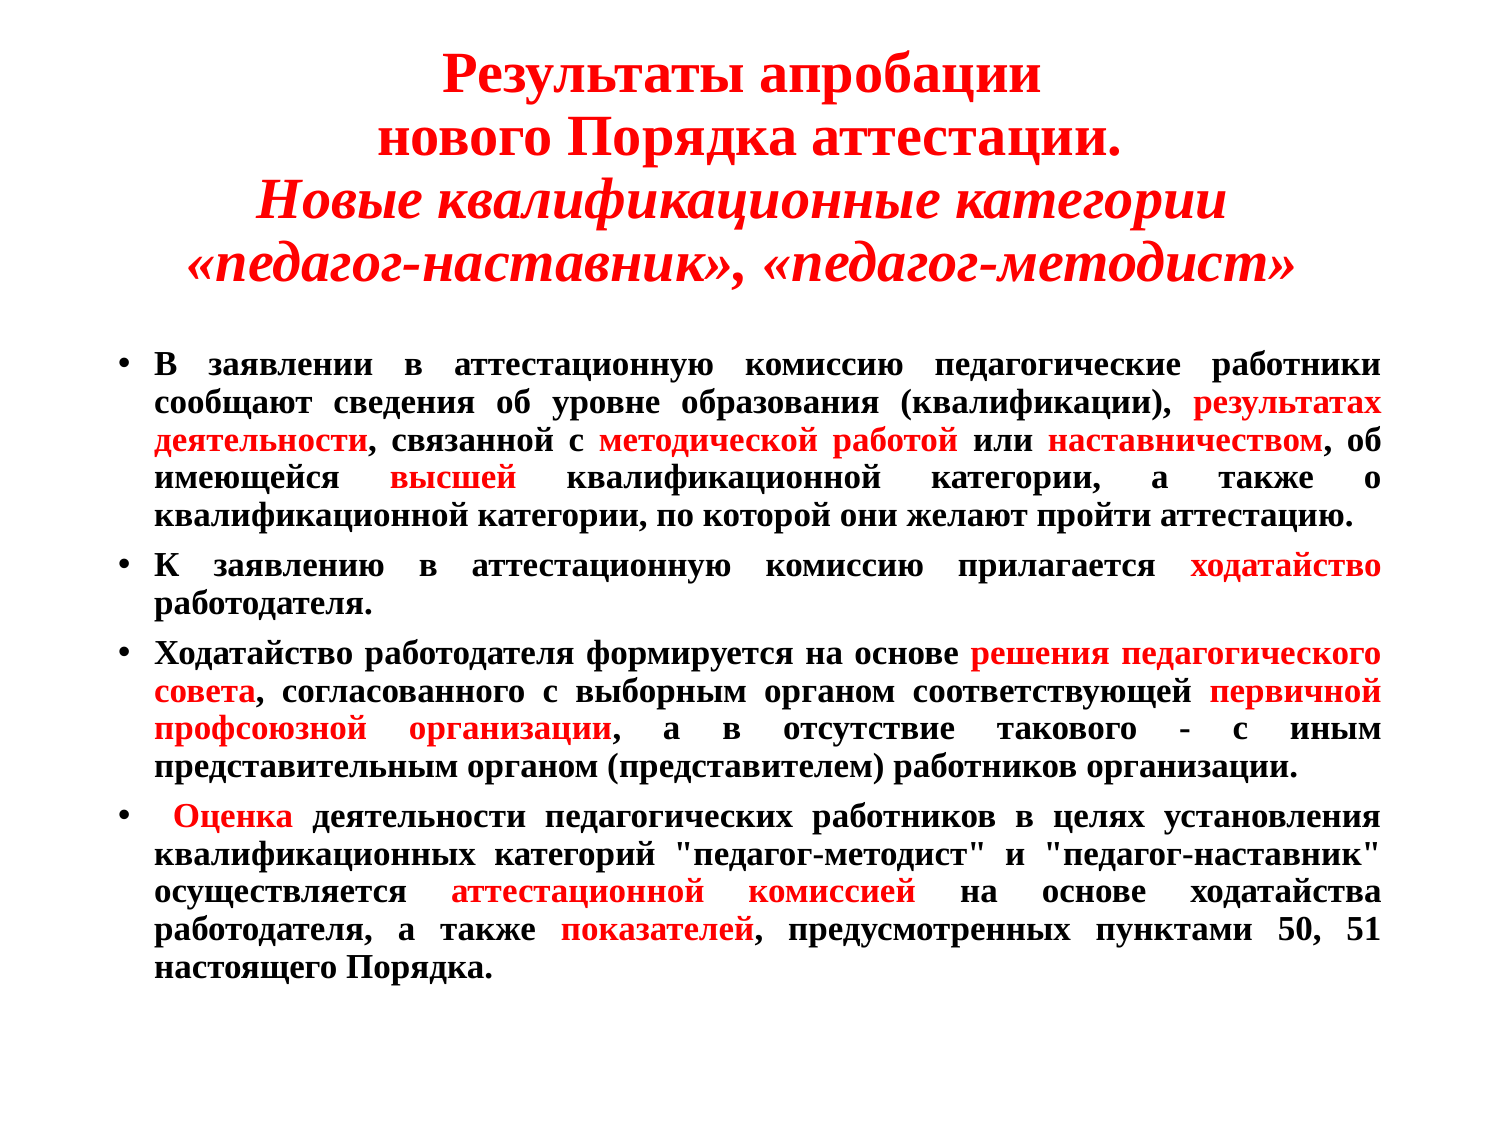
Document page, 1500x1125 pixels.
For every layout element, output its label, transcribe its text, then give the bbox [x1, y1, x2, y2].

list В заявлении в аттестационную комиссию педагогические работники сообщают сведения об уровне образования (квалификации), результатах деятельности, связанной с методической работой или наставничеством, об имеющейся высшей квалификационной категории, а также о квалификационной категории, по которой они желают пройти аттестацию. К заявлению в аттестационную комиссию прилагается ходатайство работодателя. Ходатайство работодателя формируется на основе решения педагогического совета, согласованного с выборным органом соответствующей первичной профсоюзной организации, а в отсутствие такового - с иным представительным органом (представителем) работников организации. Оценка деятельности педагогических работников в целях установления квалификационных категорий "педагог-методист" и "педагог-наставник" осуществляется аттестационной комиссией на основе ходатайства работодателя, а также показателей, предусмотренных пунктами 50, 51 настоящего Порядка. [103, 338, 1397, 1014]
title Результаты апробации нового Порядка аттестации. Новые квалификационные категории «педагог-наставник», «педагог-методист» [88, 66, 1397, 278]
